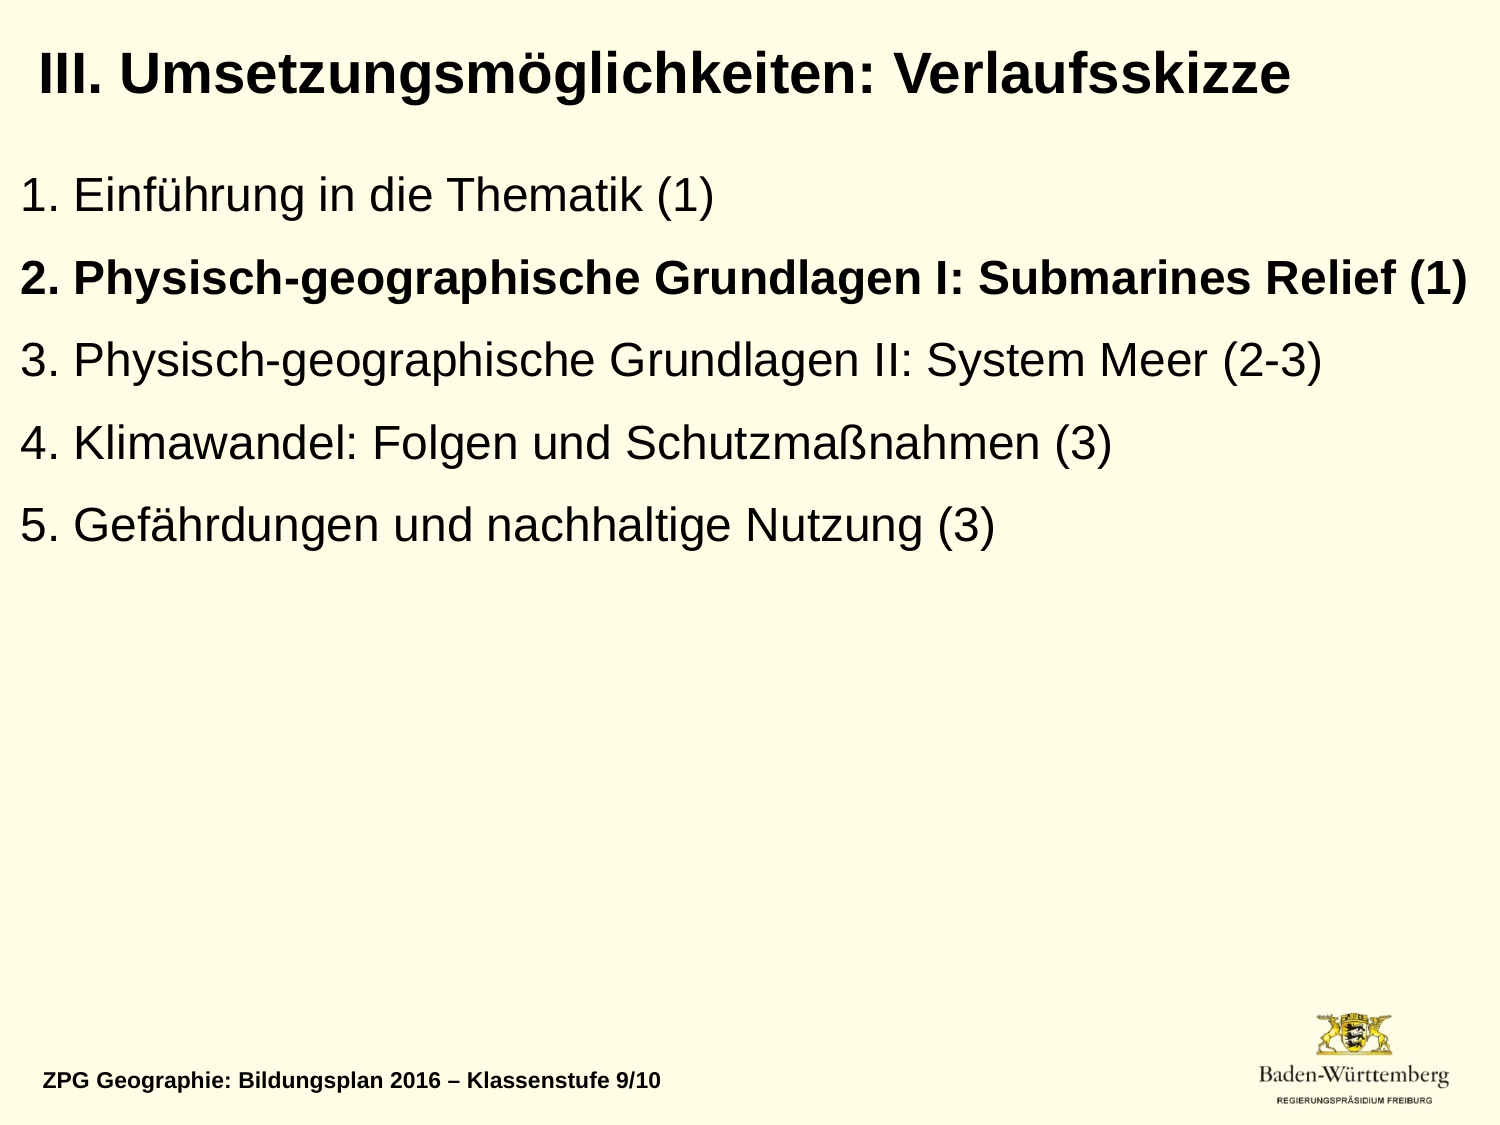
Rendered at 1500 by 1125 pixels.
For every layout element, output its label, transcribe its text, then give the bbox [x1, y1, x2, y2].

text_box 1. Einführung in die Thematik (1) 2. Physisch-geographische Grundlagen I: Submarines Relief (1) 3. Physisch-geographische Grundlagen II: System Meer (2-3) 4. Klimawandel: Folgen und Schutzmaßnahmen (3) 5. Gefährdungen und nachhaltige Nutzung (3) [5, 156, 1500, 559]
text_box III. Umsetzungsmöglichkeiten: Verlaufsskizze [23, 27, 1309, 113]
picture [1257, 1011, 1451, 1106]
